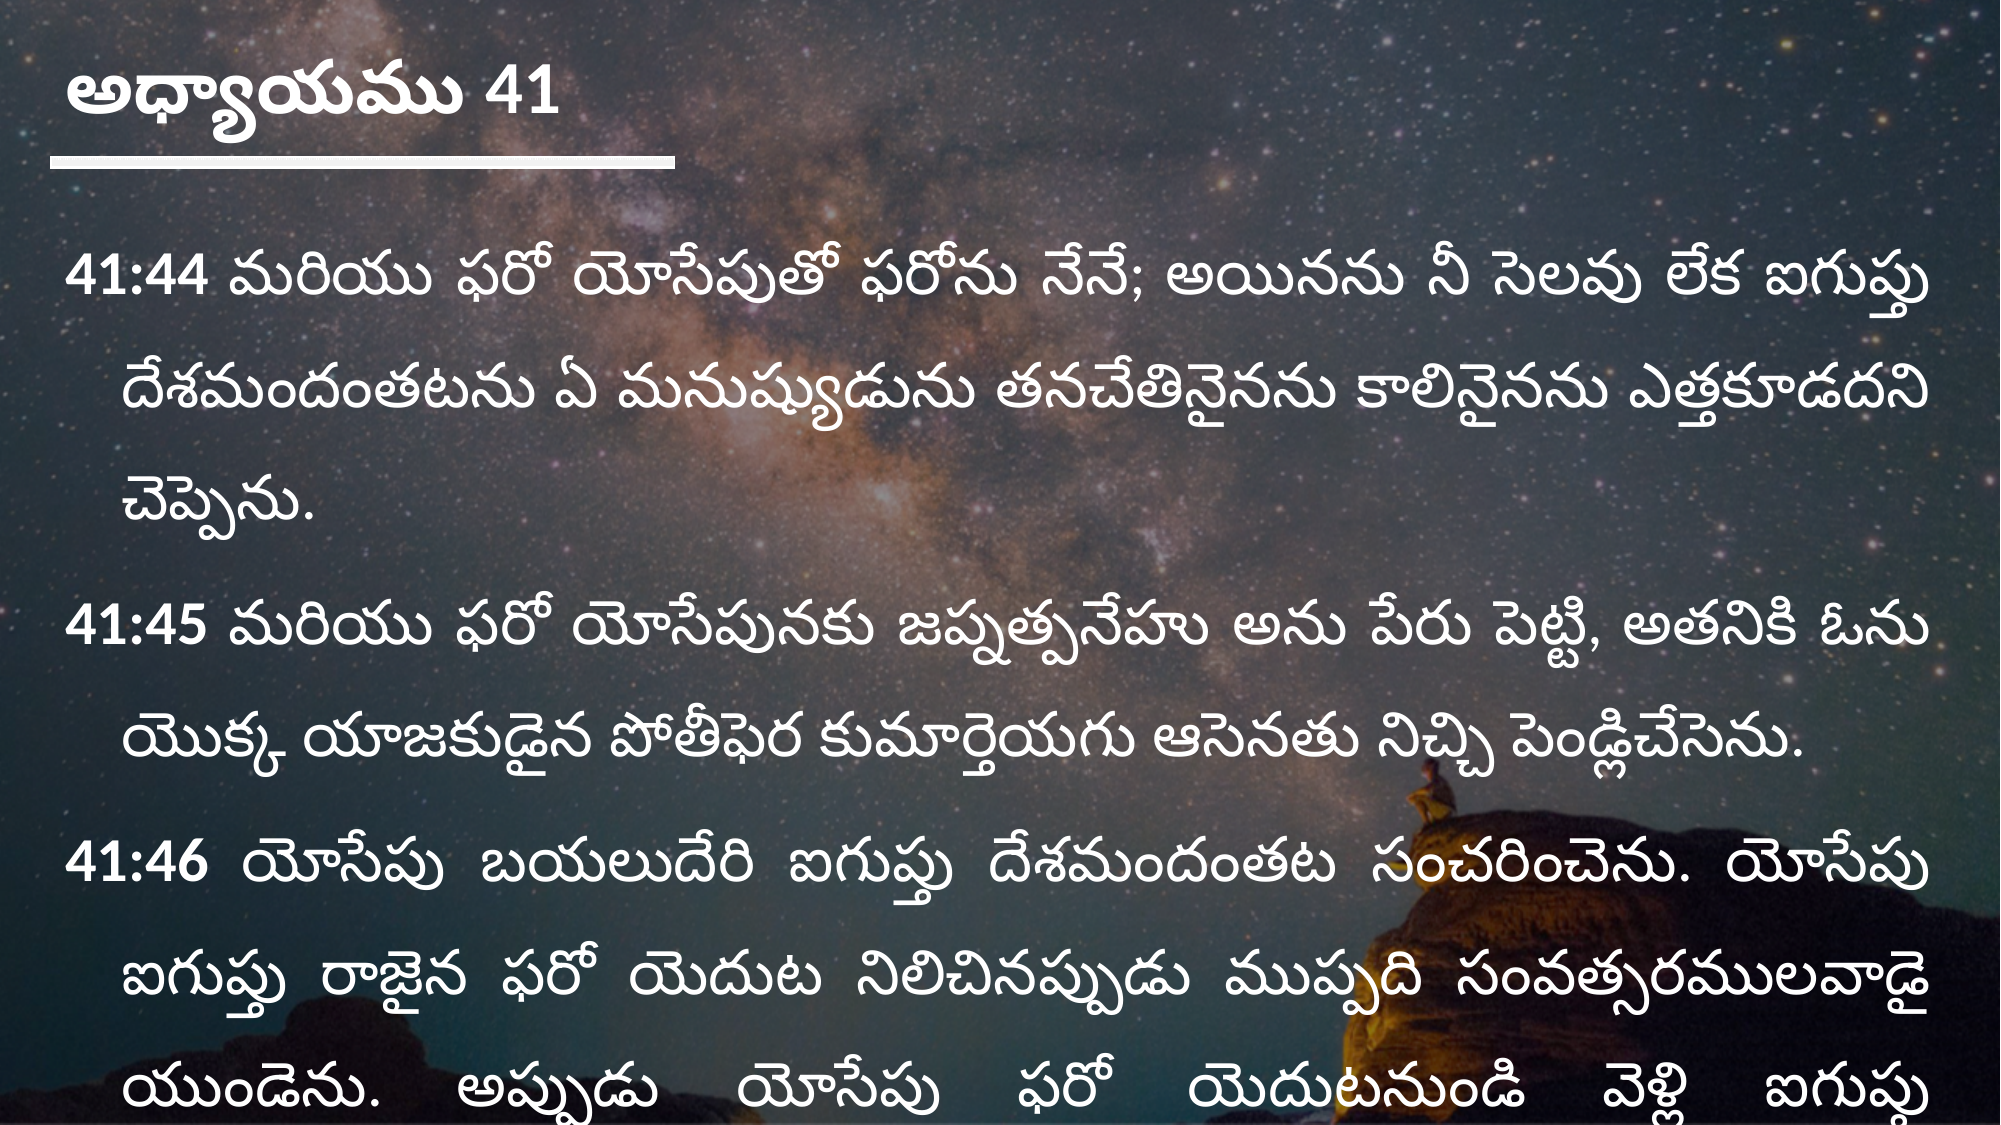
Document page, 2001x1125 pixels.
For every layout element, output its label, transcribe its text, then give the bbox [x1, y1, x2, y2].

list 41:44 మరియు ఫరో యోసేపుతో ఫరోను నేనే; అయినను నీ సెలవు లేక ఐగుప్తు దేశమందంతటను ఏ మనుష్యుడును తనచేతినైనను కాలినైనను ఎత్తకూడదని చెప్పెను. 41:45 మరియు ఫరో యోసేపునకు జప్నత్పనేహు అను పేరు పెట్టి, అతనికి ఓను యొక్క యాజకుడైన పోతీఫెర కుమార్తెయగు ఆసెనతు నిచ్చి పెండ్లిచేసెను. 41:46 యోసేపు బయలుదేరి ఐగుప్తు దేశమందంతట సంచరించెను. యోసేపు ఐగుప్తు రాజైన ఫరో యెదుట నిలిచినప్పుడు ముప్పది సంవత్సరములవాడై యుండెను. అప్పుడు యోసేపు ఫరో యెదుటనుండి వెళ్లి ఐగుప్తు దేశమందంతట సంచారము చేసెను. [50, 187, 1946, 1063]
title అధ్యాయము 41 [50, 0, 1925, 167]
picture [0, 0, 2000, 1125]
